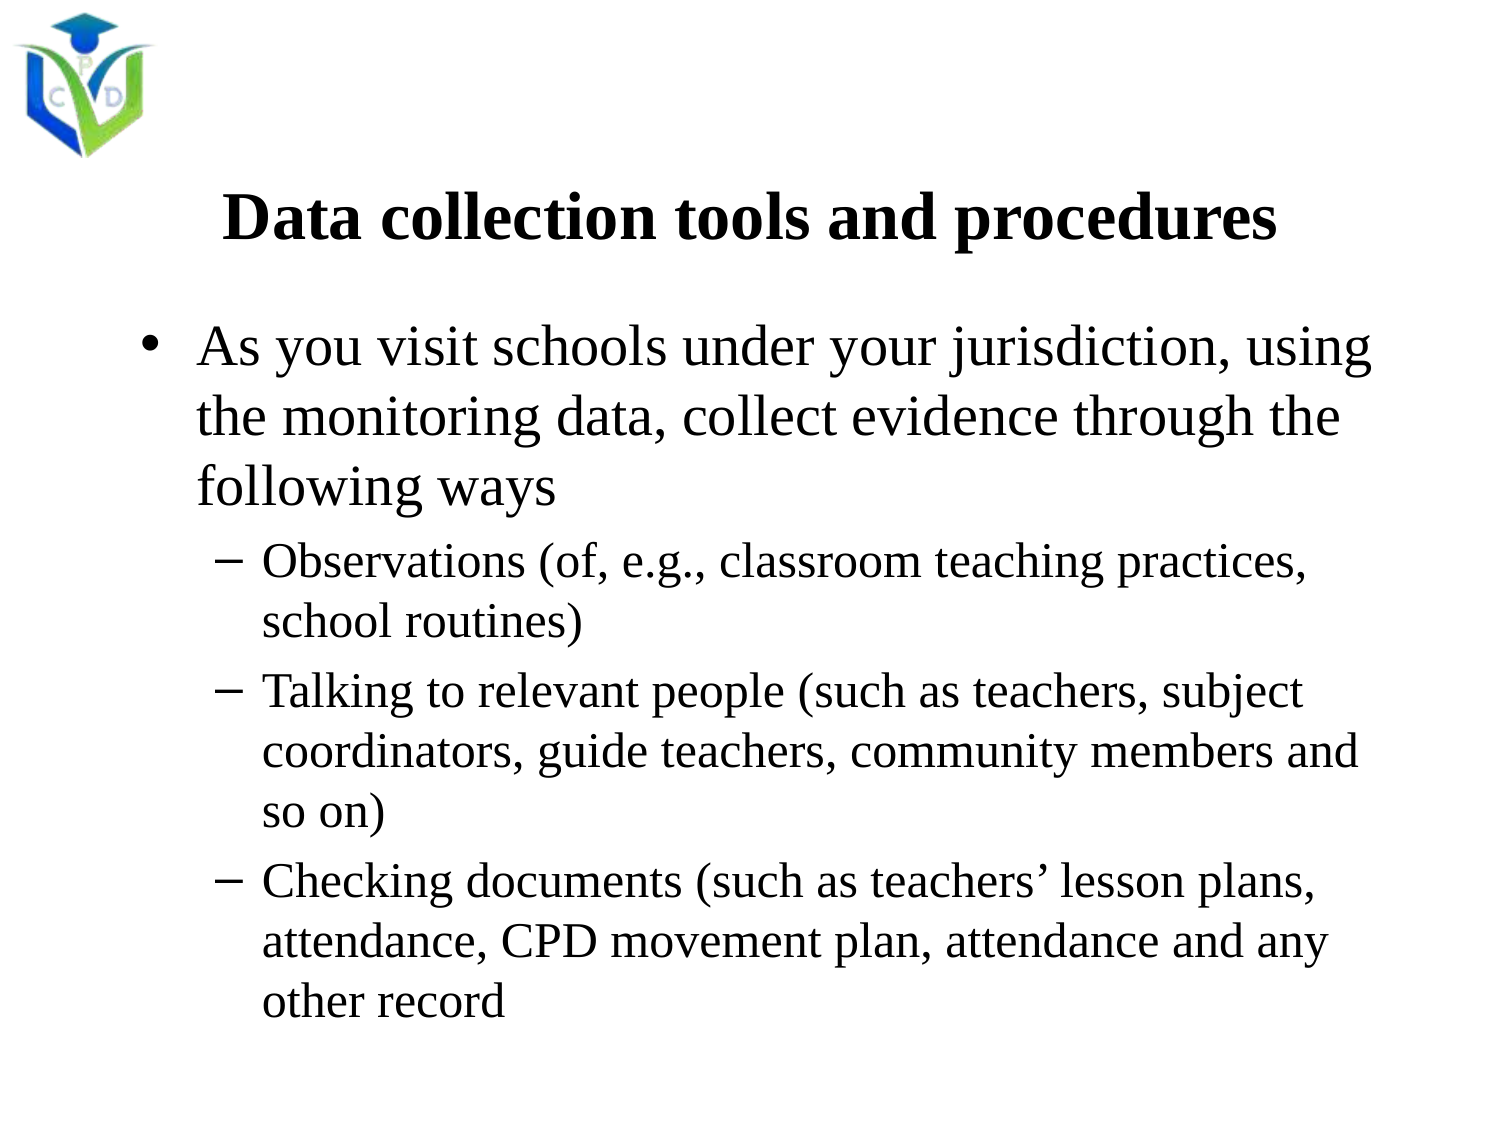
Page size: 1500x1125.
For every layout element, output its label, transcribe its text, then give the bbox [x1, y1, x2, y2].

picture [12, 12, 159, 158]
list As you visit schools under your jurisdiction, using the monitoring data, collect evidence through the following ways Observations (of, e.g., classroom teaching practices, school routines) Talking to relevant people (such as teachers, subject coordinators, guide teachers, community members and so on) Checking documents (such as teachers’ lesson plans, attendance, CPD movement plan, attendance and any other record [125, 299, 1430, 942]
title Data collection tools and procedures [150, 162, 1369, 262]
